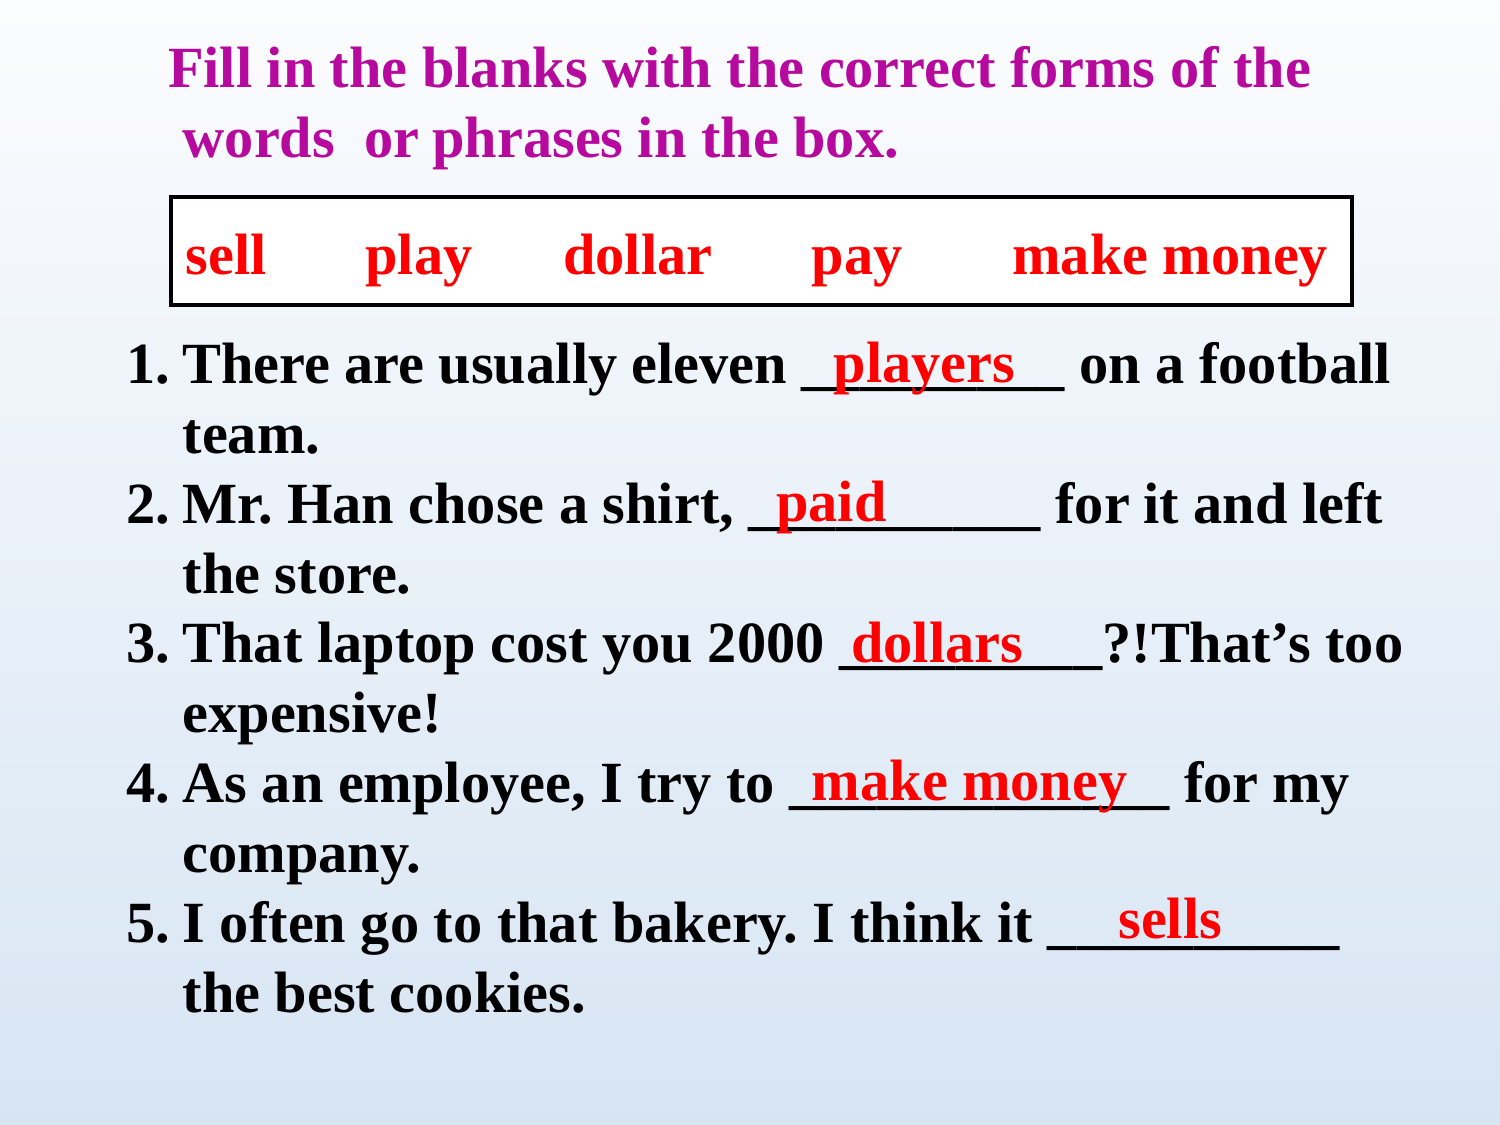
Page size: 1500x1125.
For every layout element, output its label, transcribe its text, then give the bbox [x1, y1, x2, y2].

text_box make money [997, 208, 1344, 294]
text_box sell [171, 208, 297, 294]
text_box There are usually eleven _________ on a football team. Mr. Han chose a shirt, __________ for it and left the store. That laptop cost you 2000 _________?!That’s too expensive! As an employee, I try to _____________ for my company. I often go to that bakery. I think it __________ the best cookies. [111, 317, 1447, 1032]
text_box make money [797, 734, 1143, 820]
text_box [170, 220, 222, 305]
text_box paid [761, 455, 902, 541]
text_box Fill in the blanks with the correct forms of the words or phrases in the box. [110, 21, 1410, 177]
text_box sells [1103, 873, 1238, 958]
text_box dollars [836, 596, 1039, 682]
text_box players [818, 317, 1031, 402]
text_box play [336, 208, 503, 294]
text_box dollar [548, 208, 742, 294]
table_header [173, 199, 1350, 303]
text_box pay [796, 208, 932, 294]
